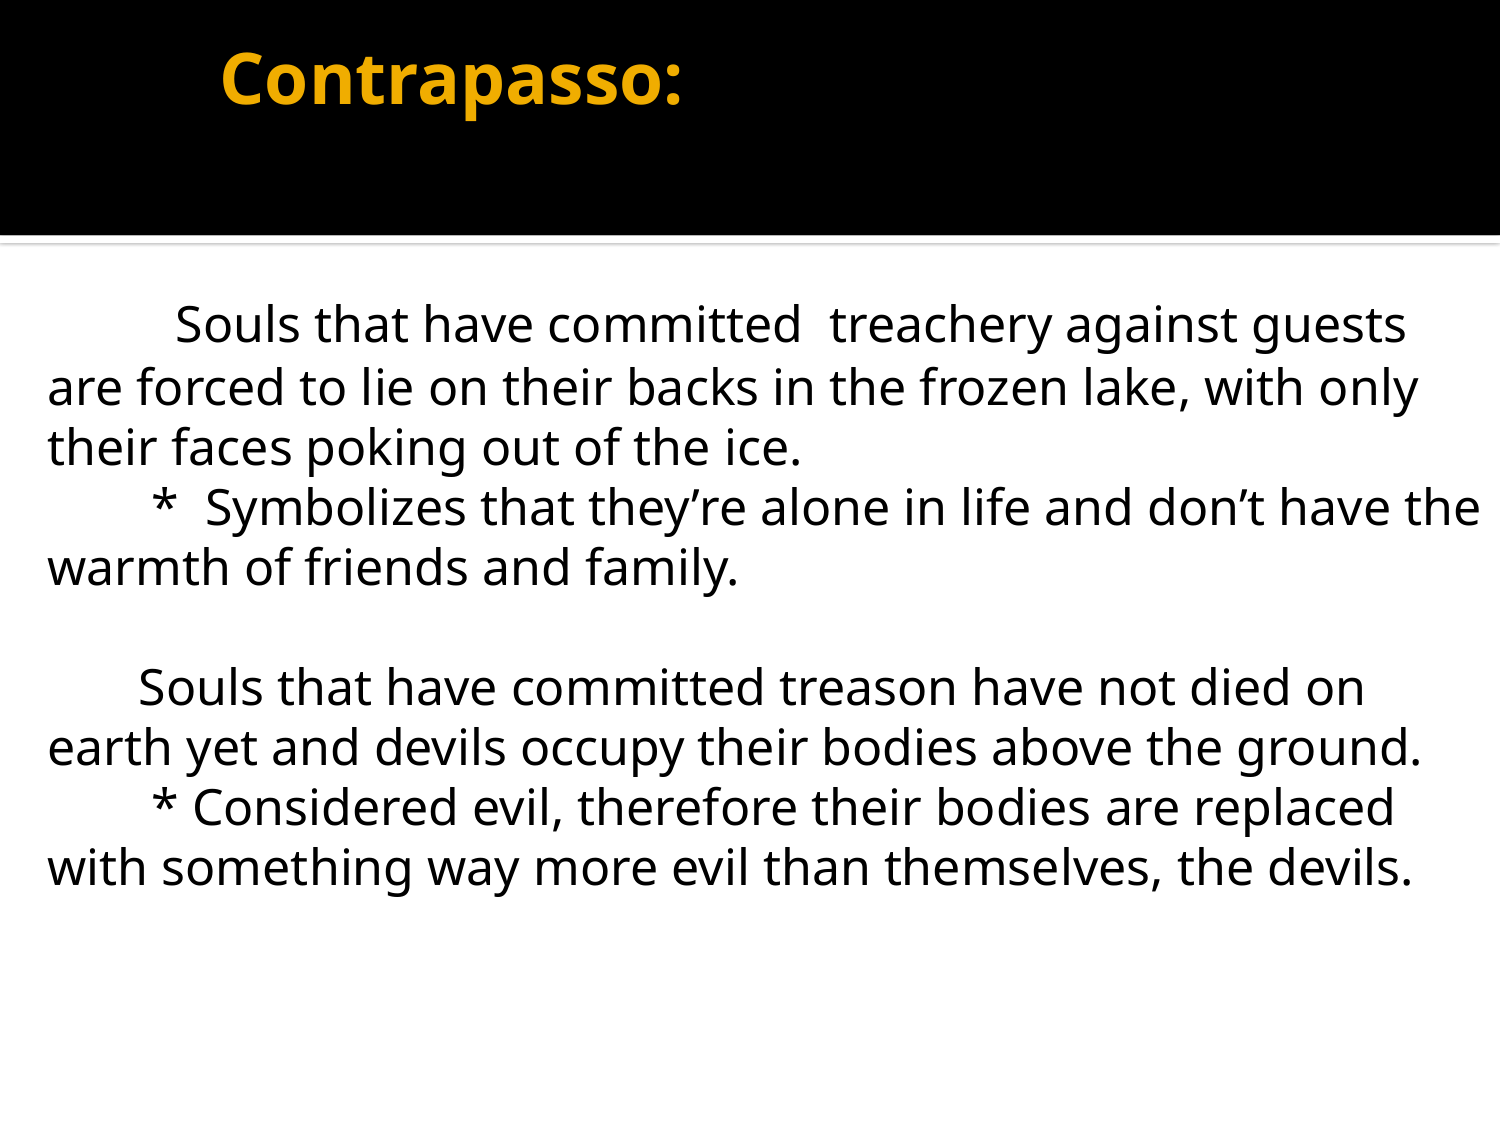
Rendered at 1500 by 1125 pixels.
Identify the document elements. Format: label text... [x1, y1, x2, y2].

list Souls that have committed treachery against guests are forced to lie on their backs in the frozen lake, with only their faces poking out of the ice. * Symbolizes that they’re alone in life and don’t have the warmth of friends and family. Souls that have committed treason have not died on earth yet and devils occupy their bodies above the ground. * Considered evil, therefore their bodies are replaced with something way more evil than themselves, the devils. [19, 260, 1500, 1125]
title Contrapasso: [75, 25, 1425, 127]
